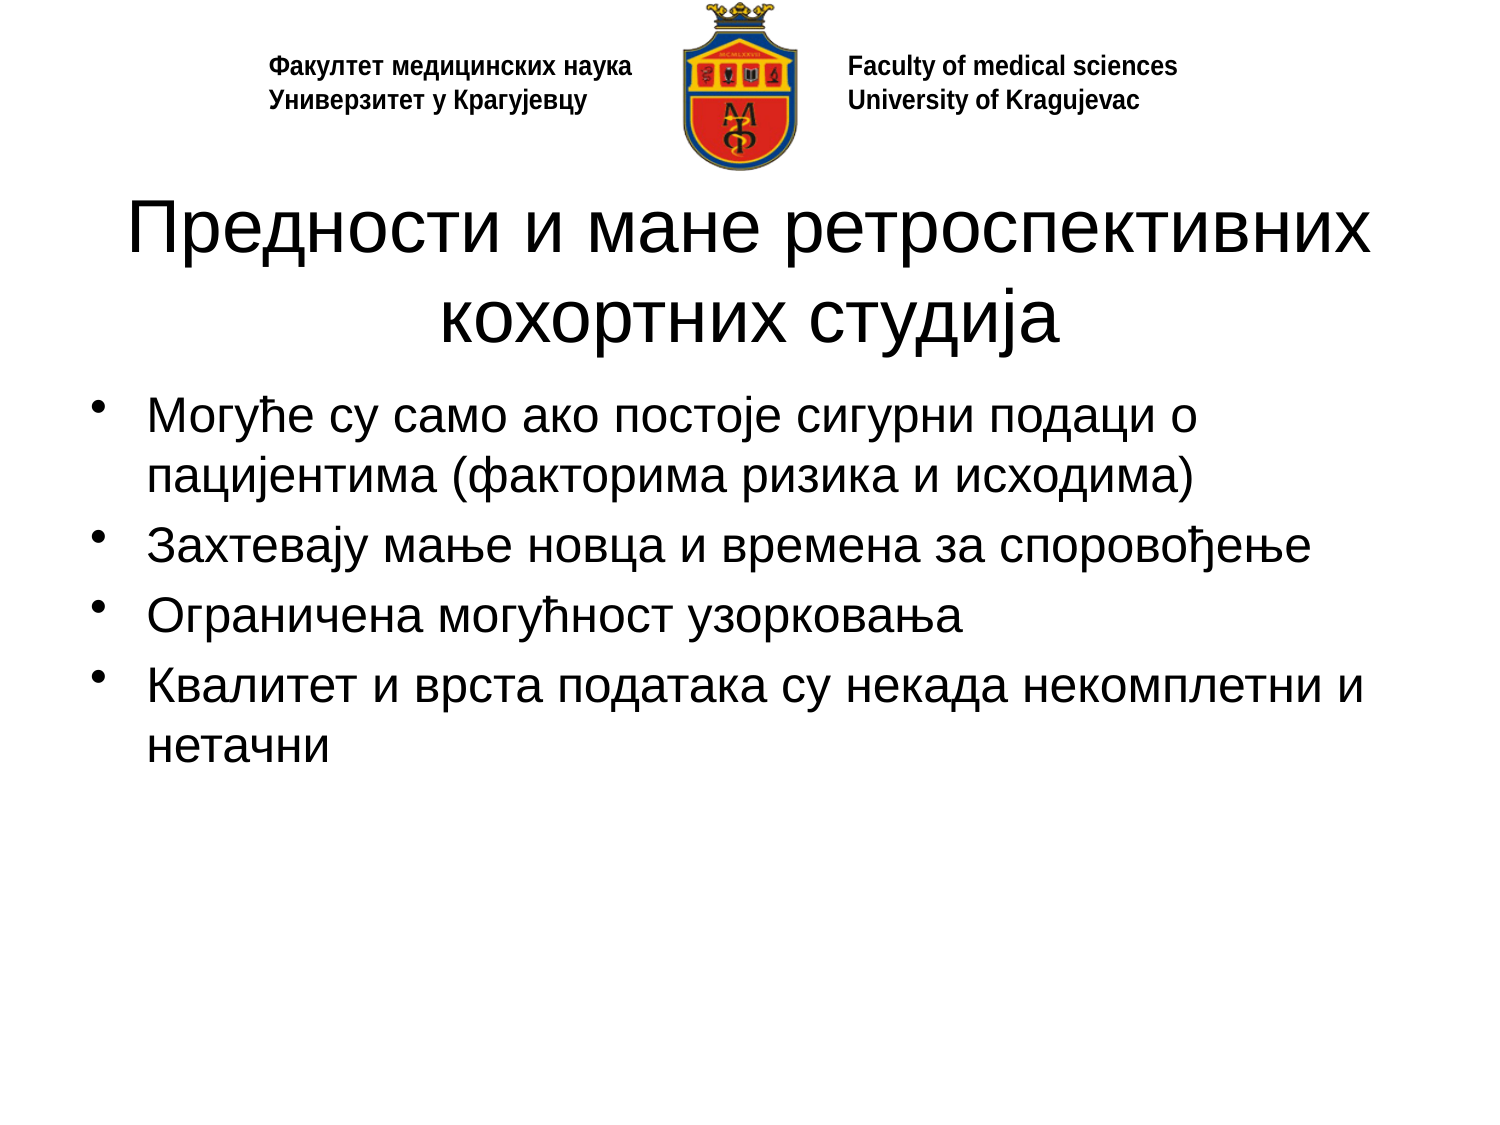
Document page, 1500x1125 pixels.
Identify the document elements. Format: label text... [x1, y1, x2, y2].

title Предности и мане ретроспективних кохортних студија [74, 173, 1426, 362]
list Могуће су само ако постоје сигурни подаци о пацијентима (факторима ризика и исходима) Захтевају мање новца и времена за споровођење Ограничена могућност узорковања Квалитет и врста података су некада некомплетни и нетачни [74, 374, 1426, 1118]
